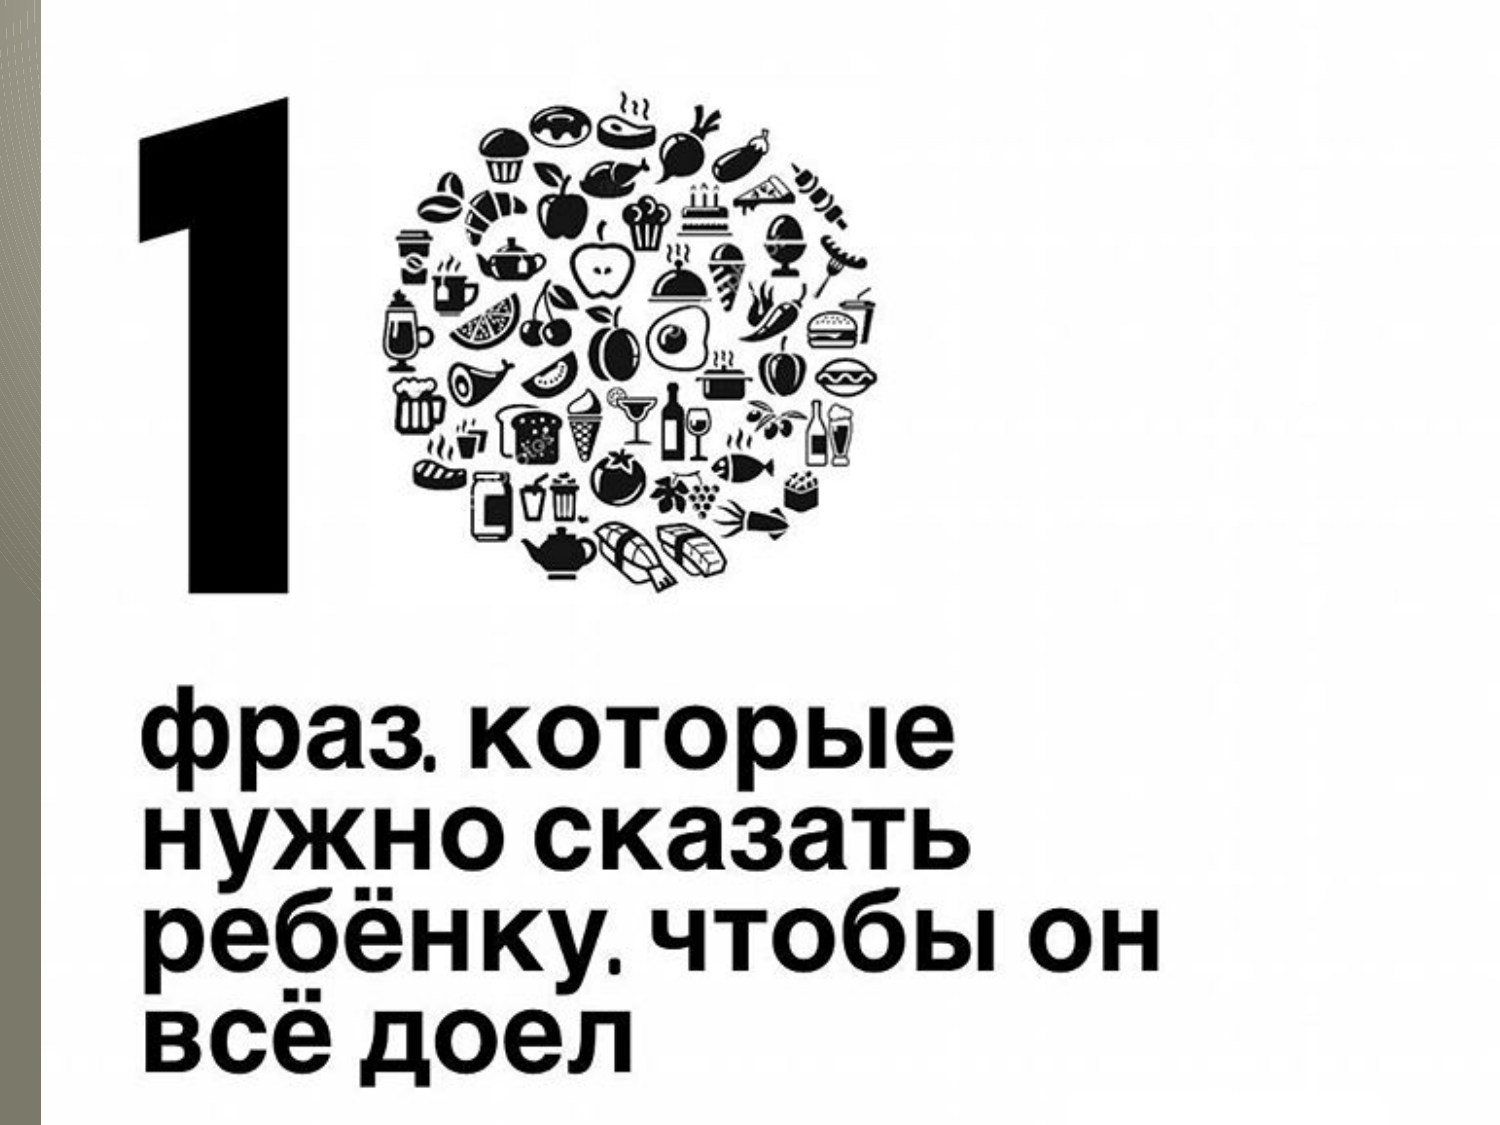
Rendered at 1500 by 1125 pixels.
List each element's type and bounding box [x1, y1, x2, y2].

list [41, 0, 1500, 1125]
